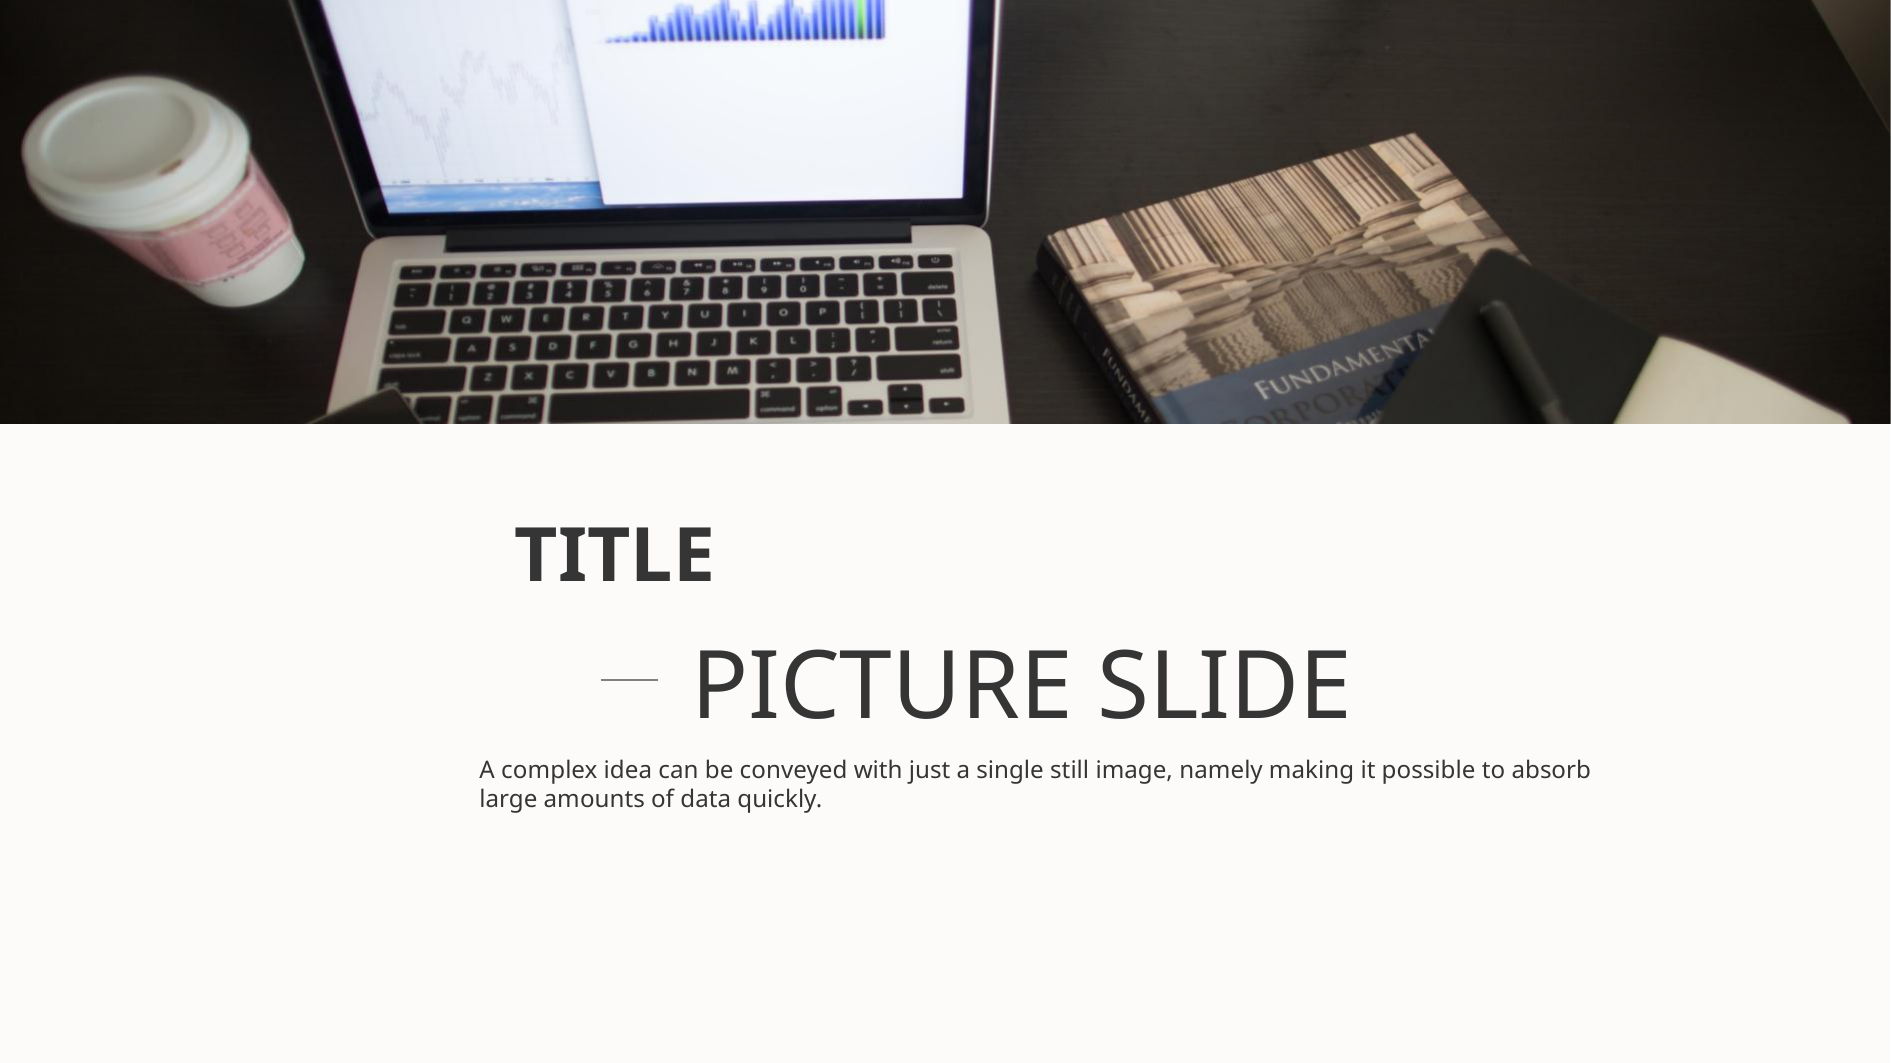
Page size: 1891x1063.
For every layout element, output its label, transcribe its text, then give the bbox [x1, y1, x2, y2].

text_box PICTURE SLIDE [676, 616, 1504, 745]
text_box A complex idea can be conveyed with just a single still image, namely making it possible to absorb large amounts of data quickly. [464, 747, 1614, 821]
text_box TITLE [140, 498, 1090, 604]
text_box [0, 0, 1891, 426]
